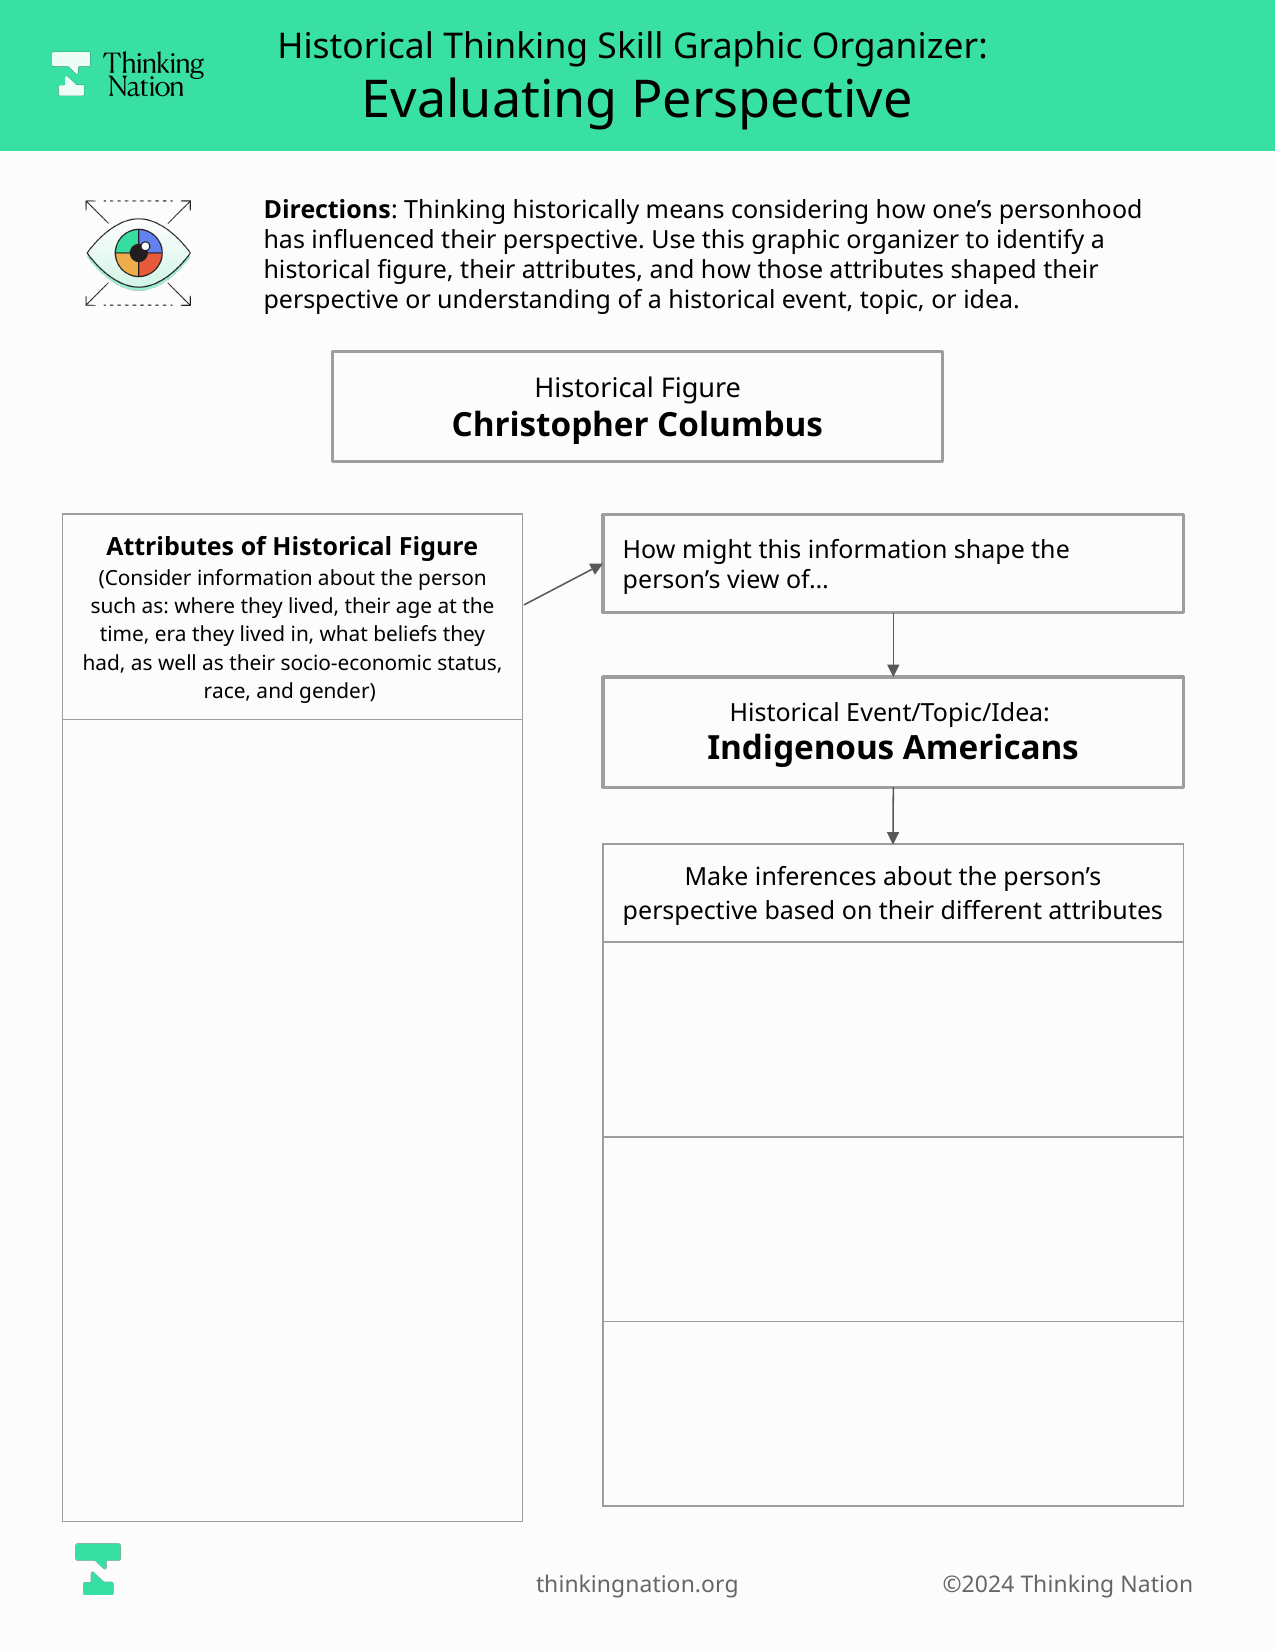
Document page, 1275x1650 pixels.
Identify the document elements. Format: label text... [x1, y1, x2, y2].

text_box How might this information shape the person’s view of… [603, 514, 1184, 613]
table_cell [604, 1322, 1183, 1505]
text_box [523, 563, 604, 606]
table_header Attributes of Historical Figure (Consider information about the person such as: where they lived, their age at the time, era they lived in, what beliefs they had, as well as their socio-economic status, race, and gender) [63, 515, 522, 719]
text_box Historical Thinking Skill Graphic Organizer: Evaluating Perspective [0, 0, 1275, 151]
table_cell [604, 1138, 1183, 1321]
table_header Make inferences about the person’s perspective based on their different attributes [604, 845, 1183, 941]
text_box Directions: Thinking historically means considering how one’s personhood has influenced their perspective. Use this graphic organizer to identify a historical figure, their attributes, and how those attributes shaped their perspective or understanding of a historical event, topic, or idea. [244, 187, 1184, 320]
text_box Historical Event/Topic/Idea: Indigenous Americans [603, 677, 1184, 788]
text_box thinkingnation.org [486, 1553, 789, 1605]
table_cell [63, 720, 522, 1521]
picture [62, 177, 214, 329]
picture [62, 1533, 134, 1605]
picture [35, 37, 210, 110]
table_cell [604, 943, 1183, 1136]
text_box Historical Figure Christopher Columbus [332, 351, 943, 462]
text_box ©2024 Thinking Nation [907, 1553, 1210, 1605]
